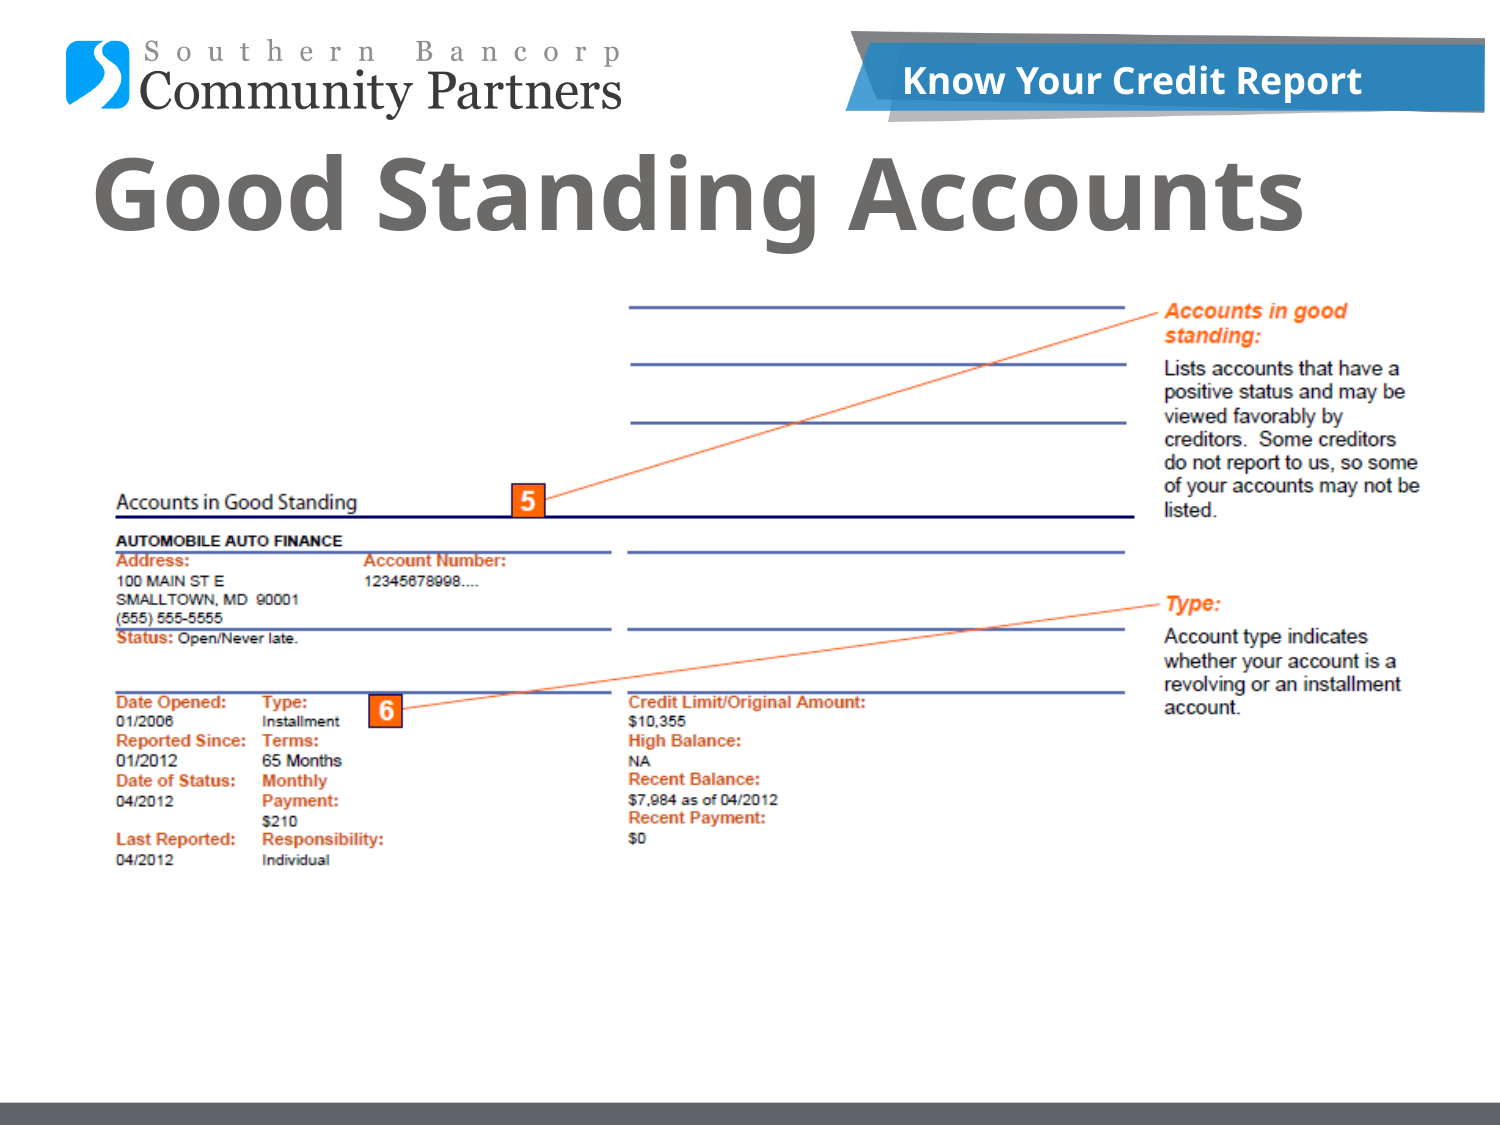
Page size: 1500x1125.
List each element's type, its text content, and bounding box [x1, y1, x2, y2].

text_box Know Your Credit Report [887, 49, 1469, 110]
title Good Standing Accounts [75, 127, 1397, 271]
picture [74, 274, 1422, 900]
picture [66, 39, 621, 120]
picture [845, 31, 1485, 122]
